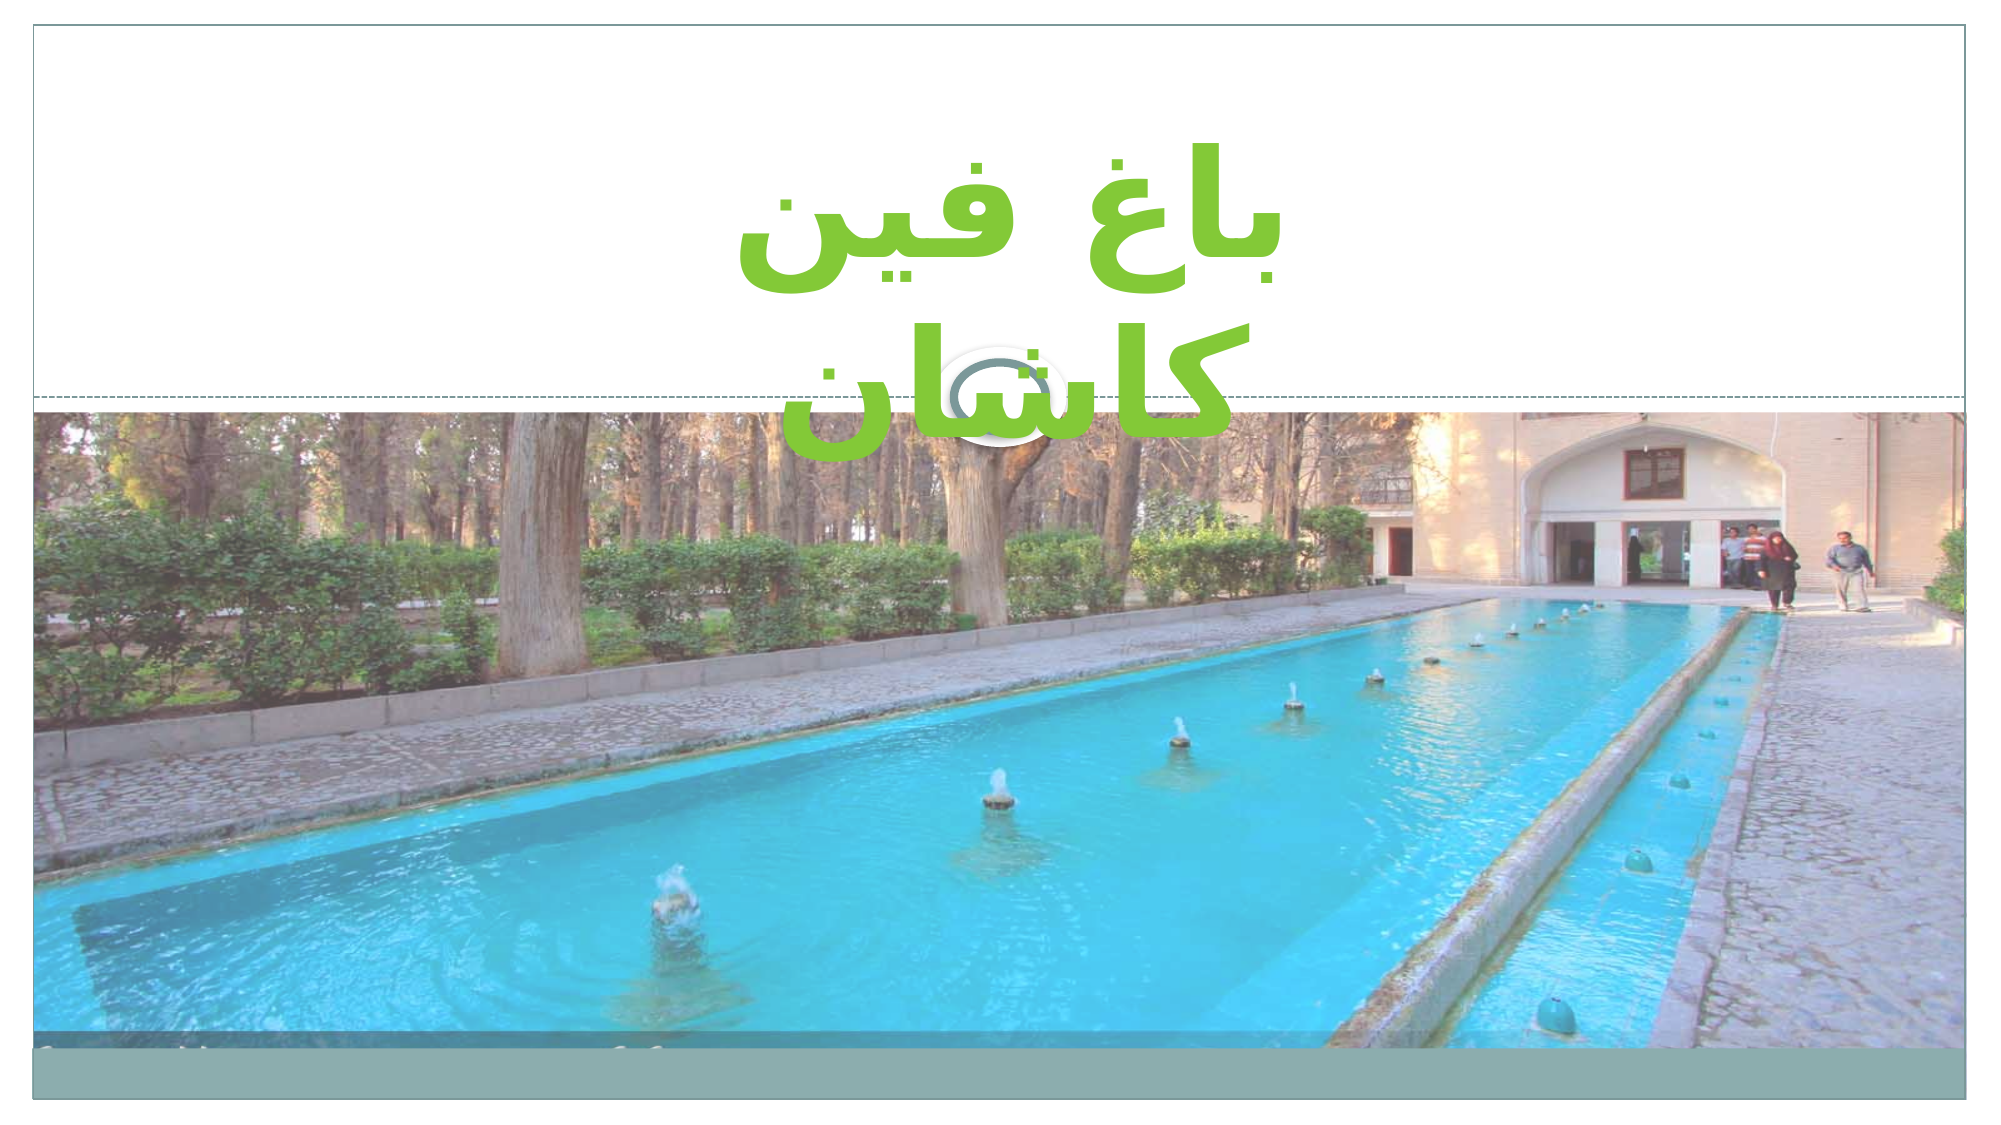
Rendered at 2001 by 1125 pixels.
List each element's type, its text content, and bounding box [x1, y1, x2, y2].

text_box باغ فين کاشان [612, 99, 1413, 476]
